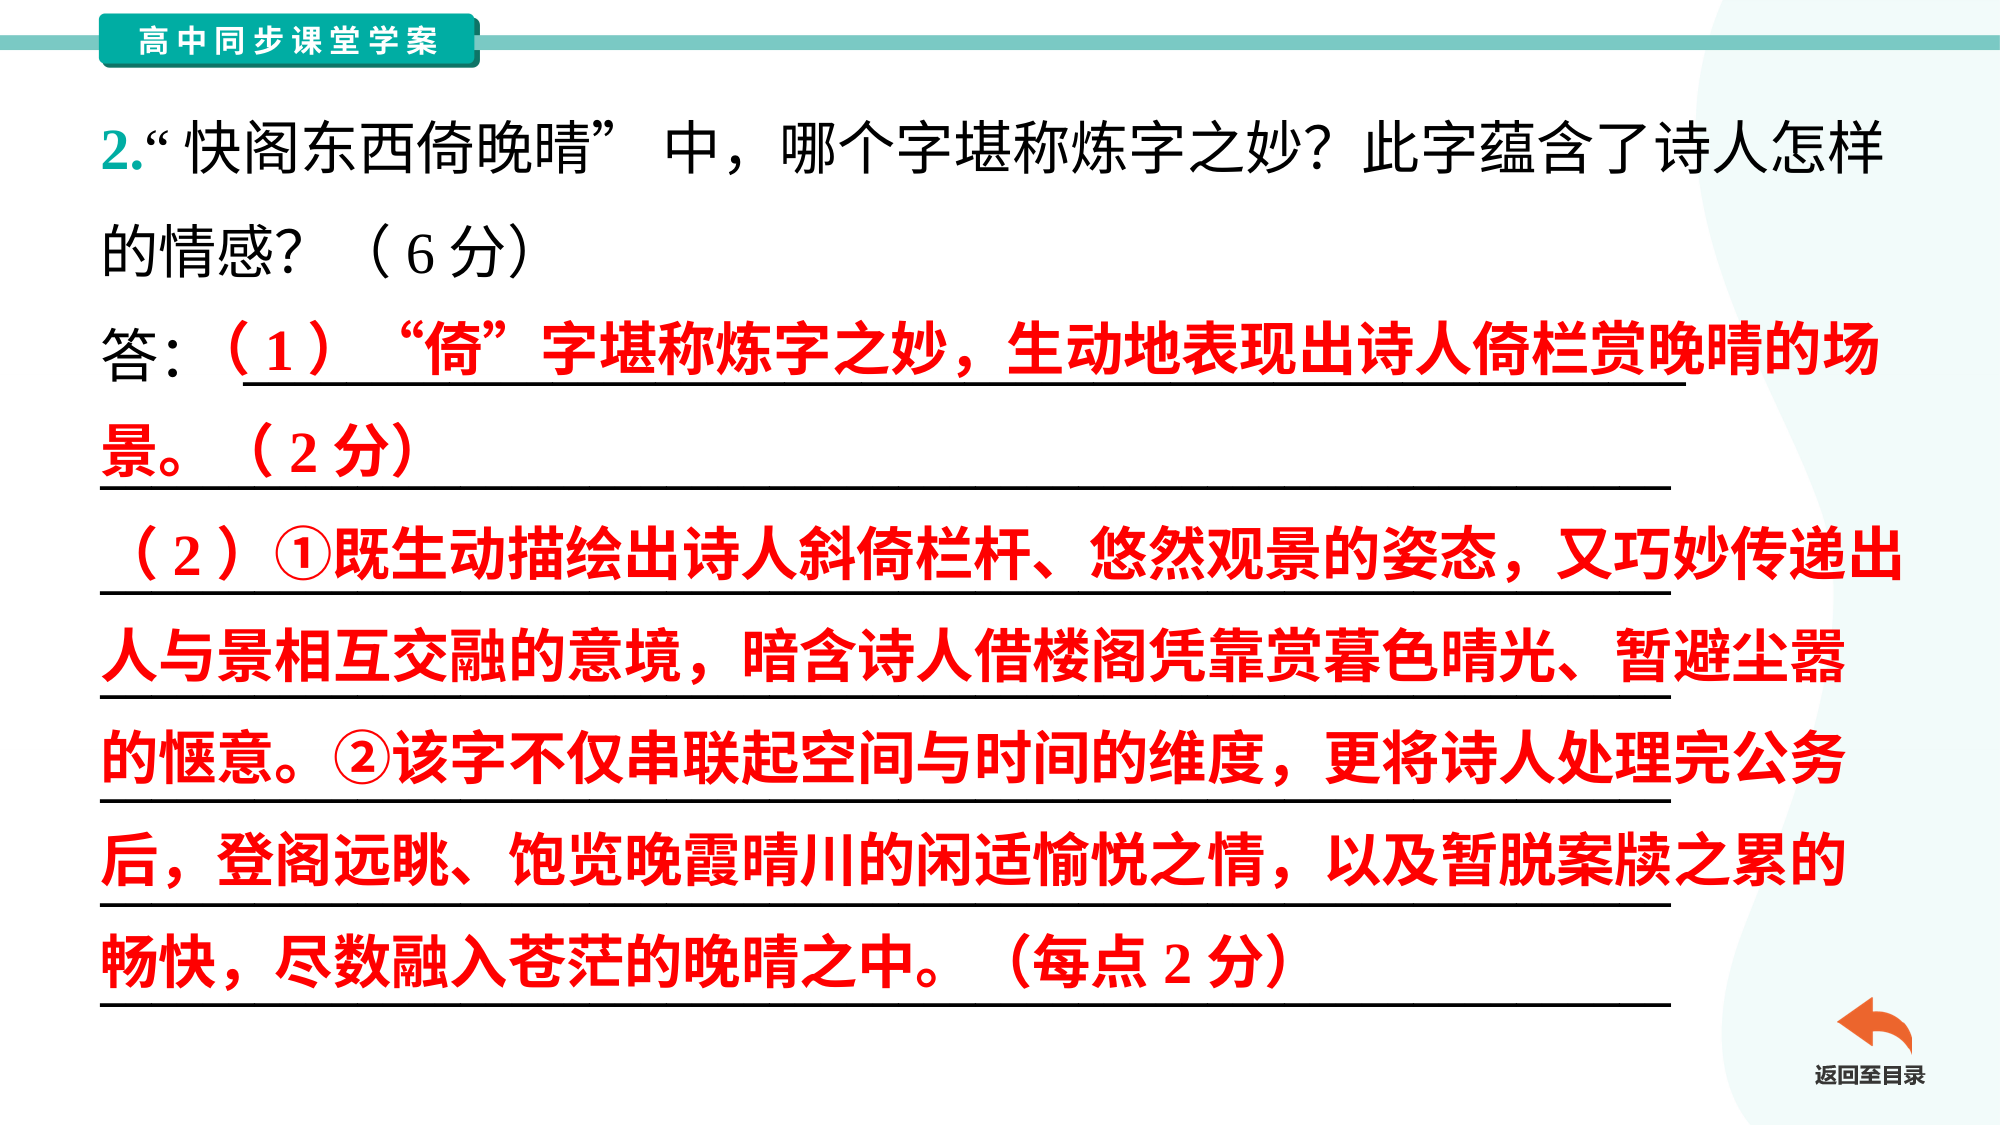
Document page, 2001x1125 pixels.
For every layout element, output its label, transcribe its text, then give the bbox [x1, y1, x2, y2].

text_box （1）“倚”字堪称炼字之妙，生动地表现出诗人倚栏赏晚晴的场 景。（2分） （2）①既生动描绘出诗人斜倚栏杆、悠然观景的姿态，又巧妙传递出 人与景相互交融的意境，暗含诗人借楼阁凭靠赏暮色晴光、暂避尘嚣 的惬意。②该字不仅串联起空间与时间的维度，更将诗人处理完公务 后，登阁远眺、饱览晚霞晴川的闲适愉悦之情，以及暂脱案牍之累的 畅快，尽数融入苍茫的晚晴之中。（每点2分） [100, 280, 1899, 984]
text_box 2.“快阁东西倚晚晴” 中，哪个字堪称炼字之妙？此字蕴含了诗人怎样 的情感？（6分） 答： ________________________________________________________ _____________________________________________________________ _____________________________________________________________ _____________________________________________________________ _____________________________________________________________ _____________________________________________________________ _____________________________________________________________ [100, 76, 1899, 280]
text_box 2.“快阁东西倚晚晴” 中，哪个字堪称炼字之妙？此字蕴含了诗人怎样 的情感？（6分） 答： ________________________________________________________ _____________________________________________________________ _____________________________________________________________ _____________________________________________________________ _____________________________________________________________ _____________________________________________________________ _____________________________________________________________ [100, 984, 1899, 995]
picture [0, 0, 2000, 1125]
